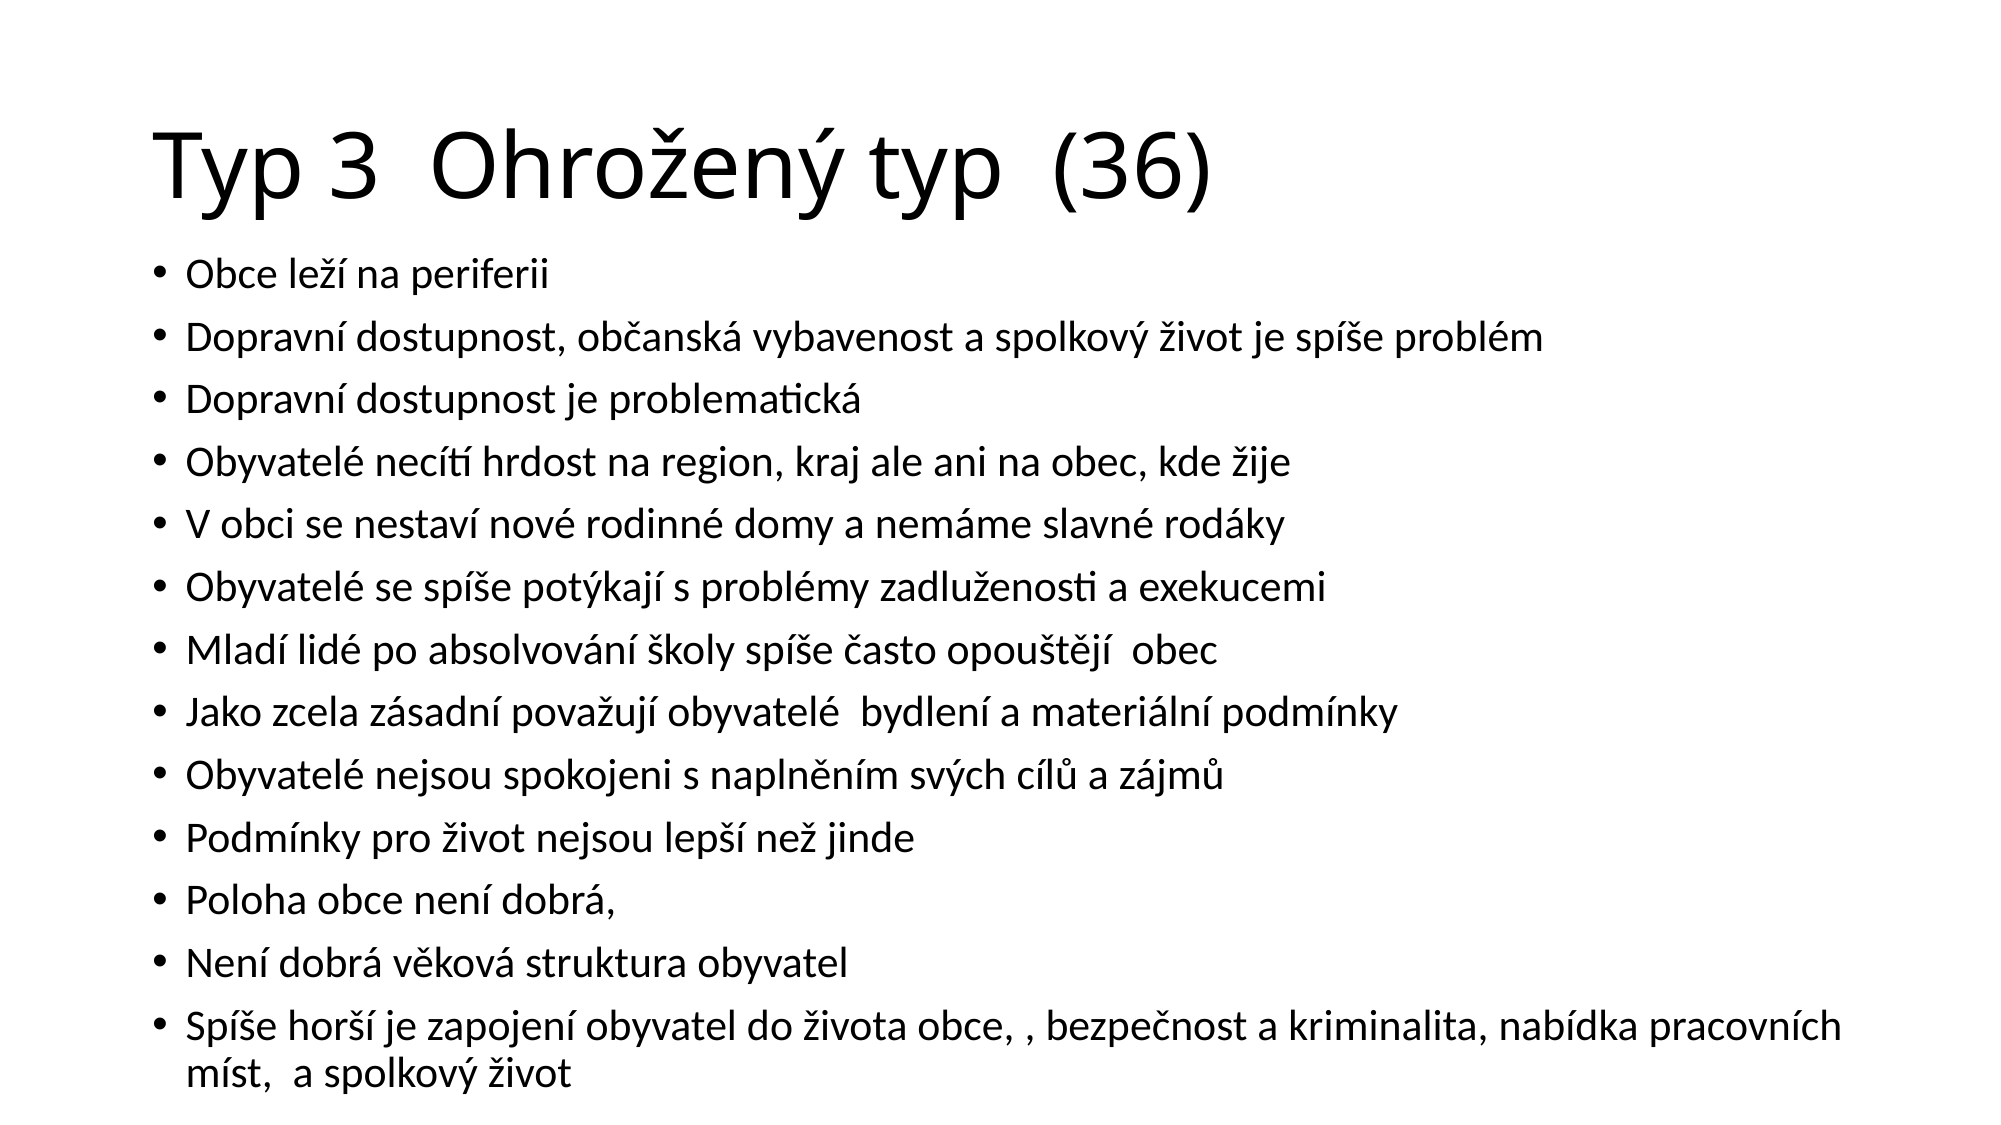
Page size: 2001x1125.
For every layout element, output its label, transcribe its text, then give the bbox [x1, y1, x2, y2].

title Typ 3 Ohrožený typ (36) [137, 59, 1863, 243]
list Obce leží na periferii Dopravní dostupnost, občanská vybavenost a spolkový život je spíše problém Dopravní dostupnost je problematická Obyvatelé necítí hrdost na region, kraj ale ani na obec, kde žije V obci se nestaví nové rodinné domy a nemáme slavné rodáky Obyvatelé se spíše potýkají s problémy zadluženosti a exekucemi Mladí lidé po absolvování školy spíše často opouštějí obec Jako zcela zásadní považují obyvatelé bydlení a materiální podmínky Obyvatelé nejsou spokojeni s naplněním svých cílů a zájmů Podmínky pro život nejsou lepší než jinde Poloha obce není dobrá, Není dobrá věková struktura obyvatel Spíše horší je zapojení obyvatel do života obce, , bezpečnost a kriminalita, nabídka pracovních míst, a spolkový život [137, 243, 1863, 1107]
